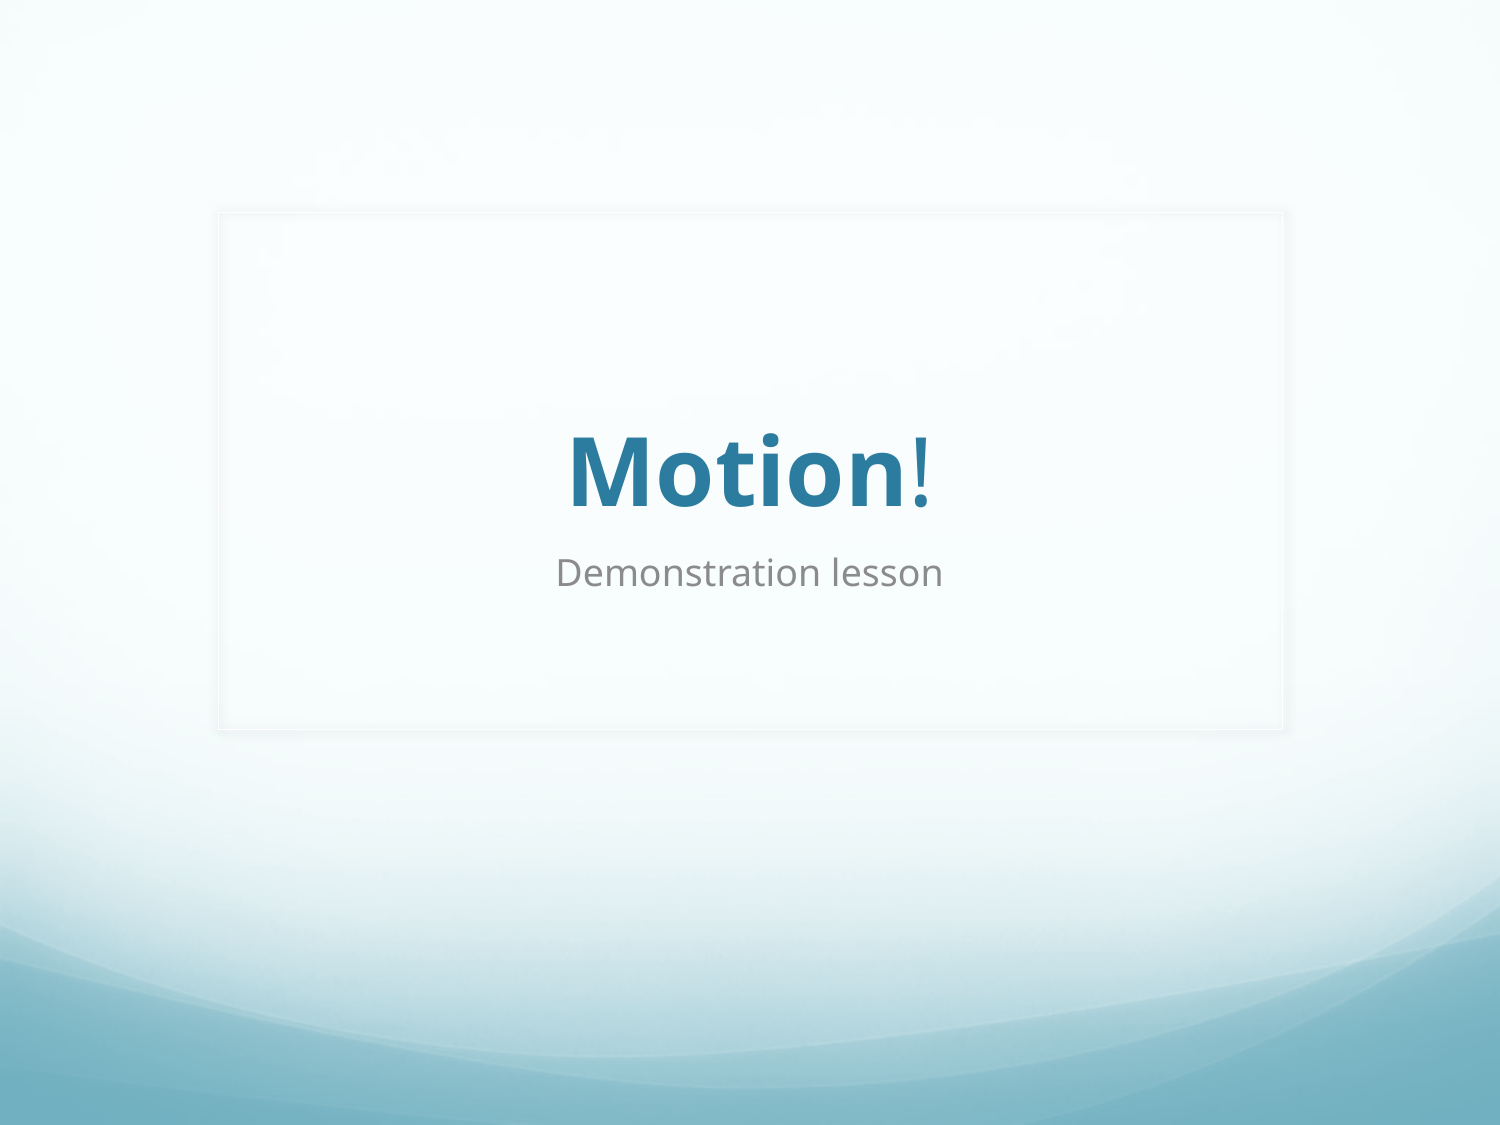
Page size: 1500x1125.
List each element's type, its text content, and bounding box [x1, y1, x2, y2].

subtitle Demonstration lesson [217, 541, 1283, 692]
title Motion! [217, 249, 1283, 533]
